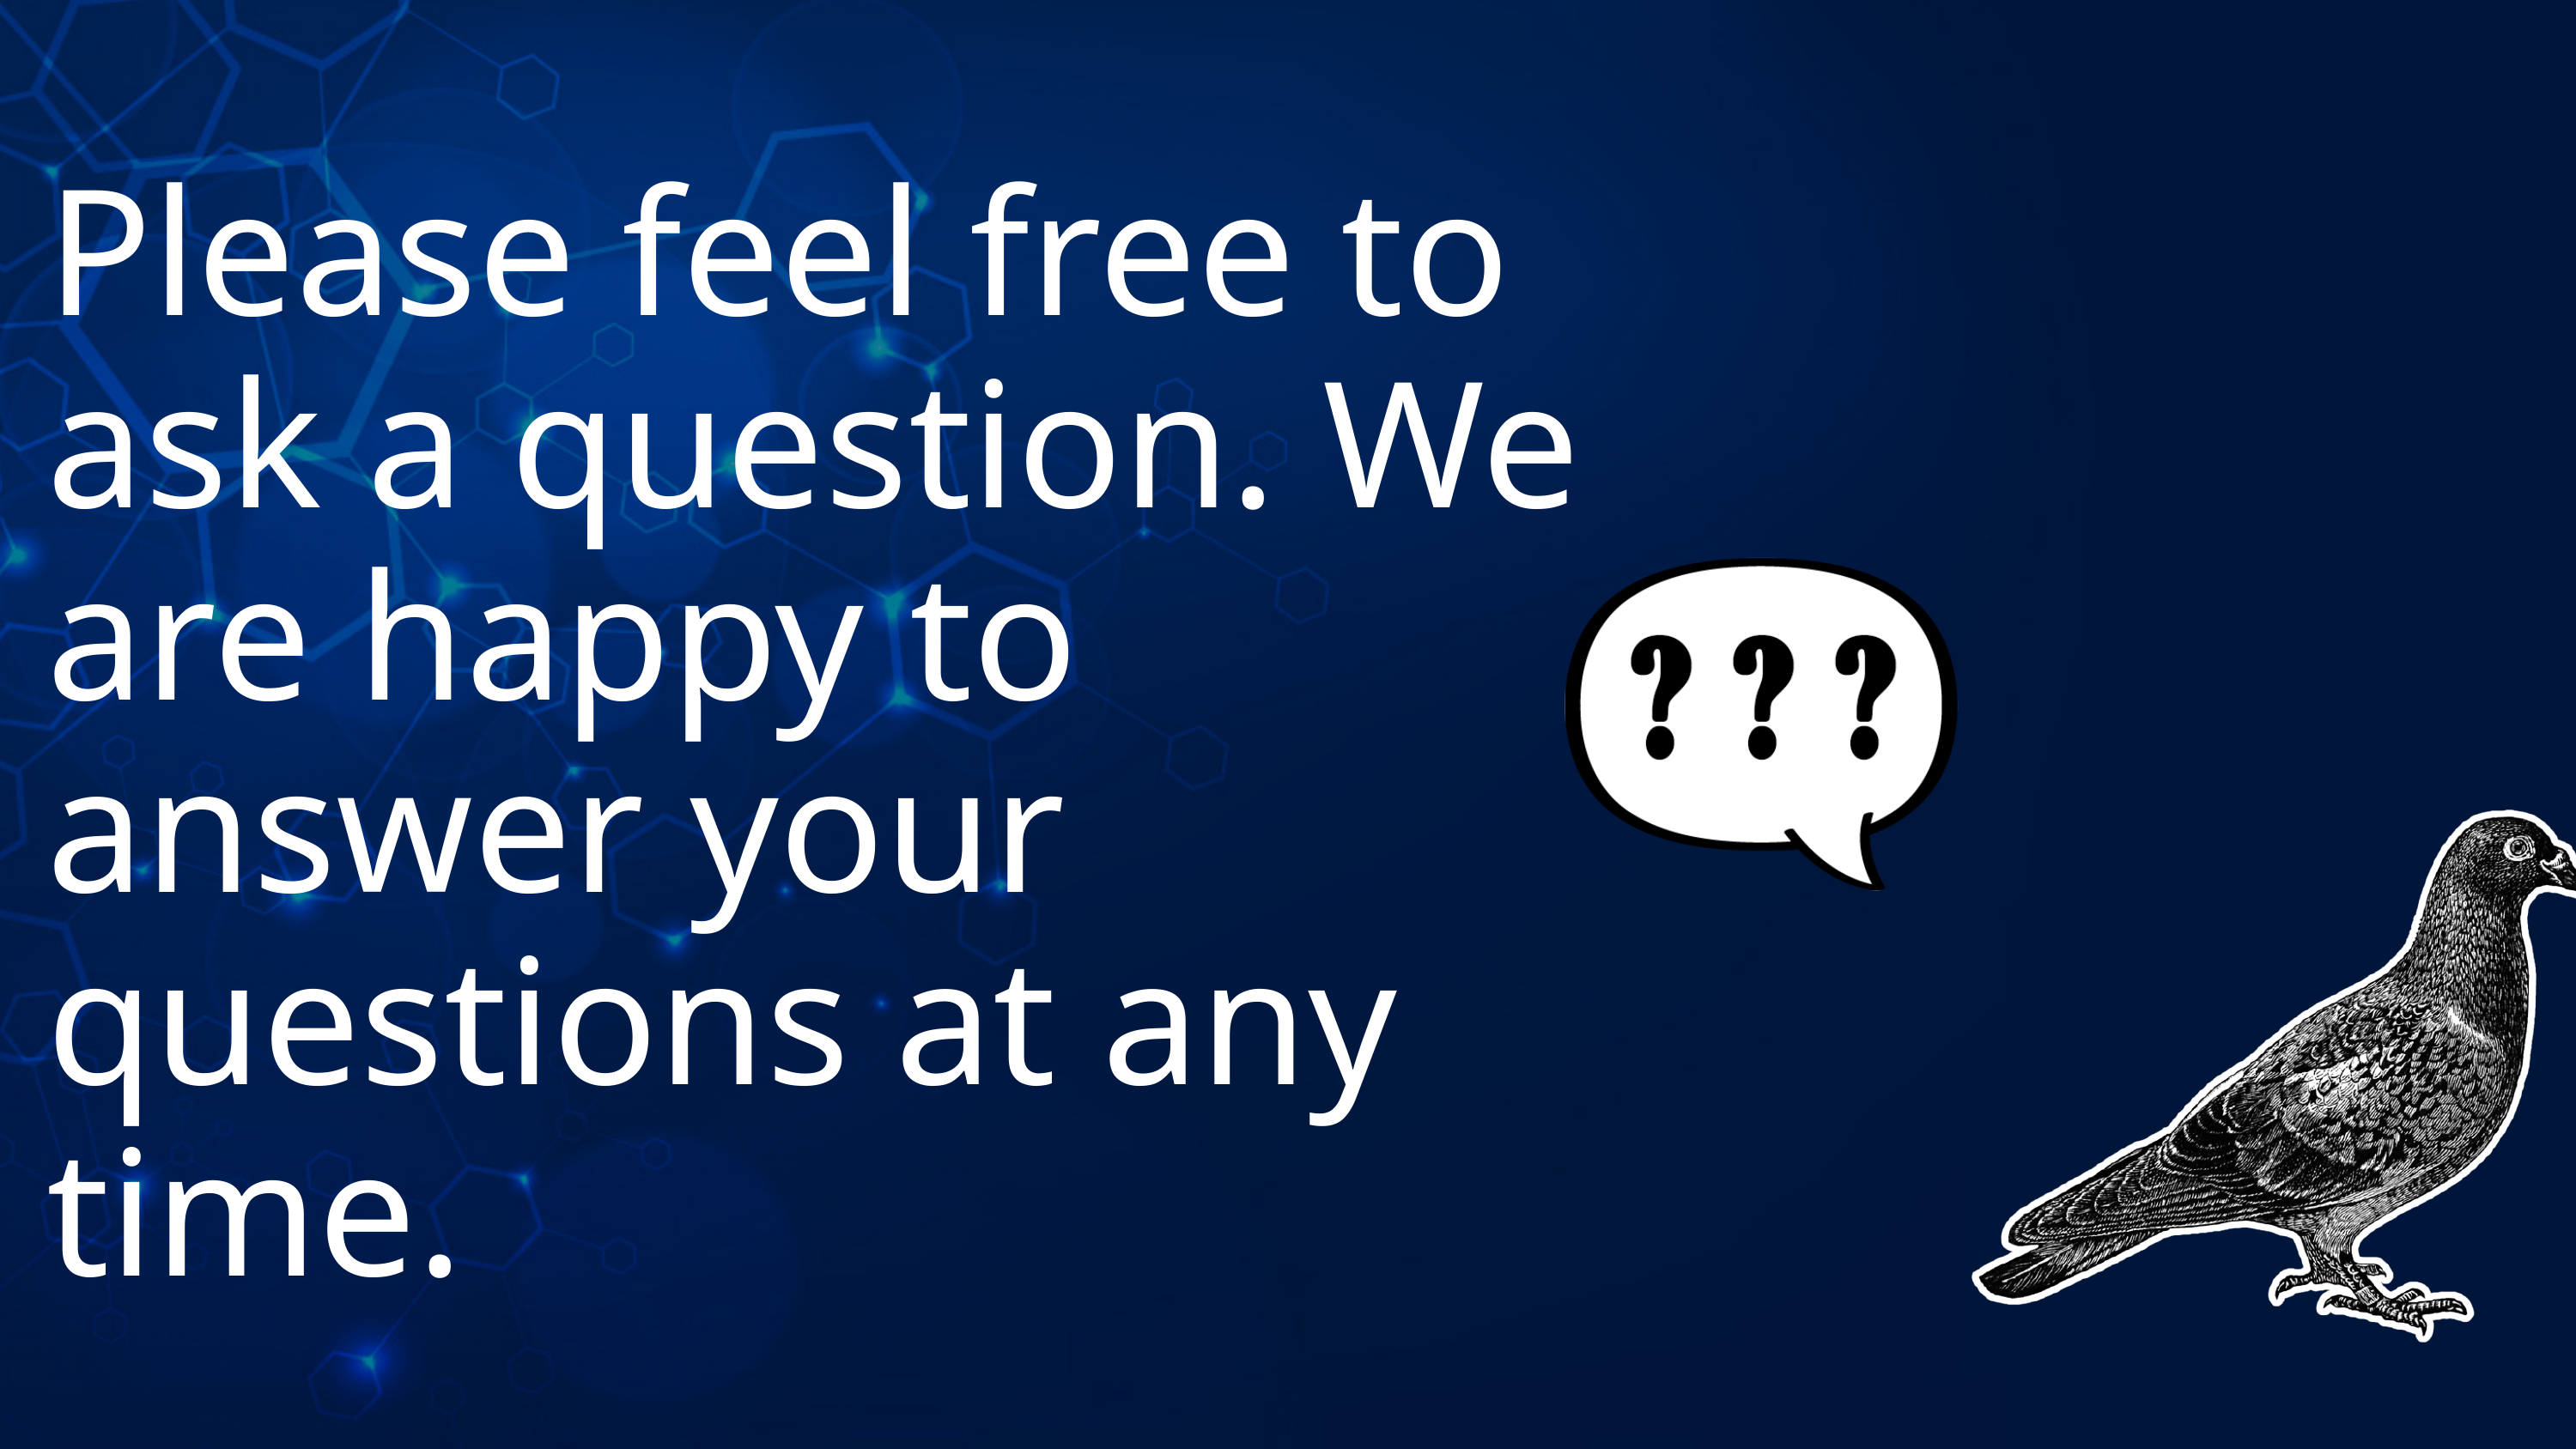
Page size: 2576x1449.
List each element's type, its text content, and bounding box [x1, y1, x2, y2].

title Please feel free to ask a question. We are happy to answer your questions at any time. [46, 158, 1607, 1449]
text_box [0, 0, 2576, 1449]
text_box [1965, 807, 2576, 1344]
text_box [1607, 550, 1965, 898]
